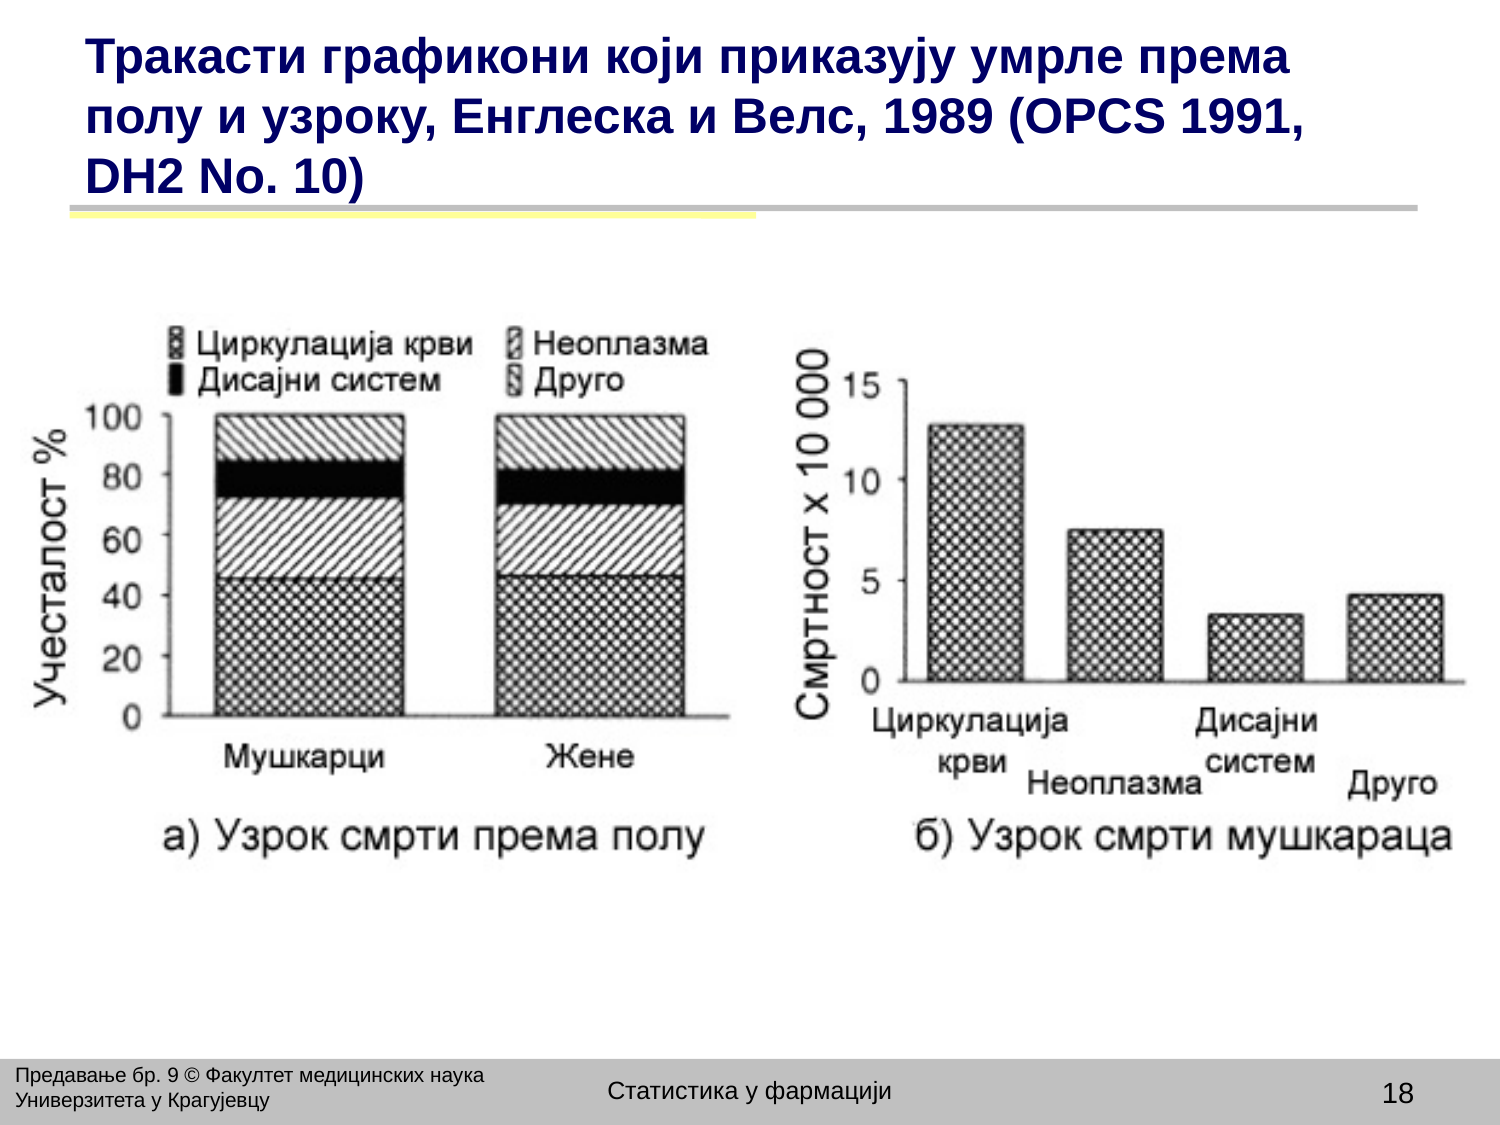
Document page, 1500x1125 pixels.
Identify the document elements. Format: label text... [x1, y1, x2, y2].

picture [19, 311, 1482, 878]
slide_number Предавање бр. 9 © Факултет медицинских наука Универзитета у Крагујевцу [0, 1053, 609, 1108]
footer Статистика у фармацији [512, 1066, 988, 1125]
slide_number 18 [1079, 1066, 1430, 1125]
title Тракасти графикони који приказују умрле према полу и узроку, Енглеска и Велс, 1989 (OPCS 1991, DH2 No. 10) [69, 19, 1426, 208]
